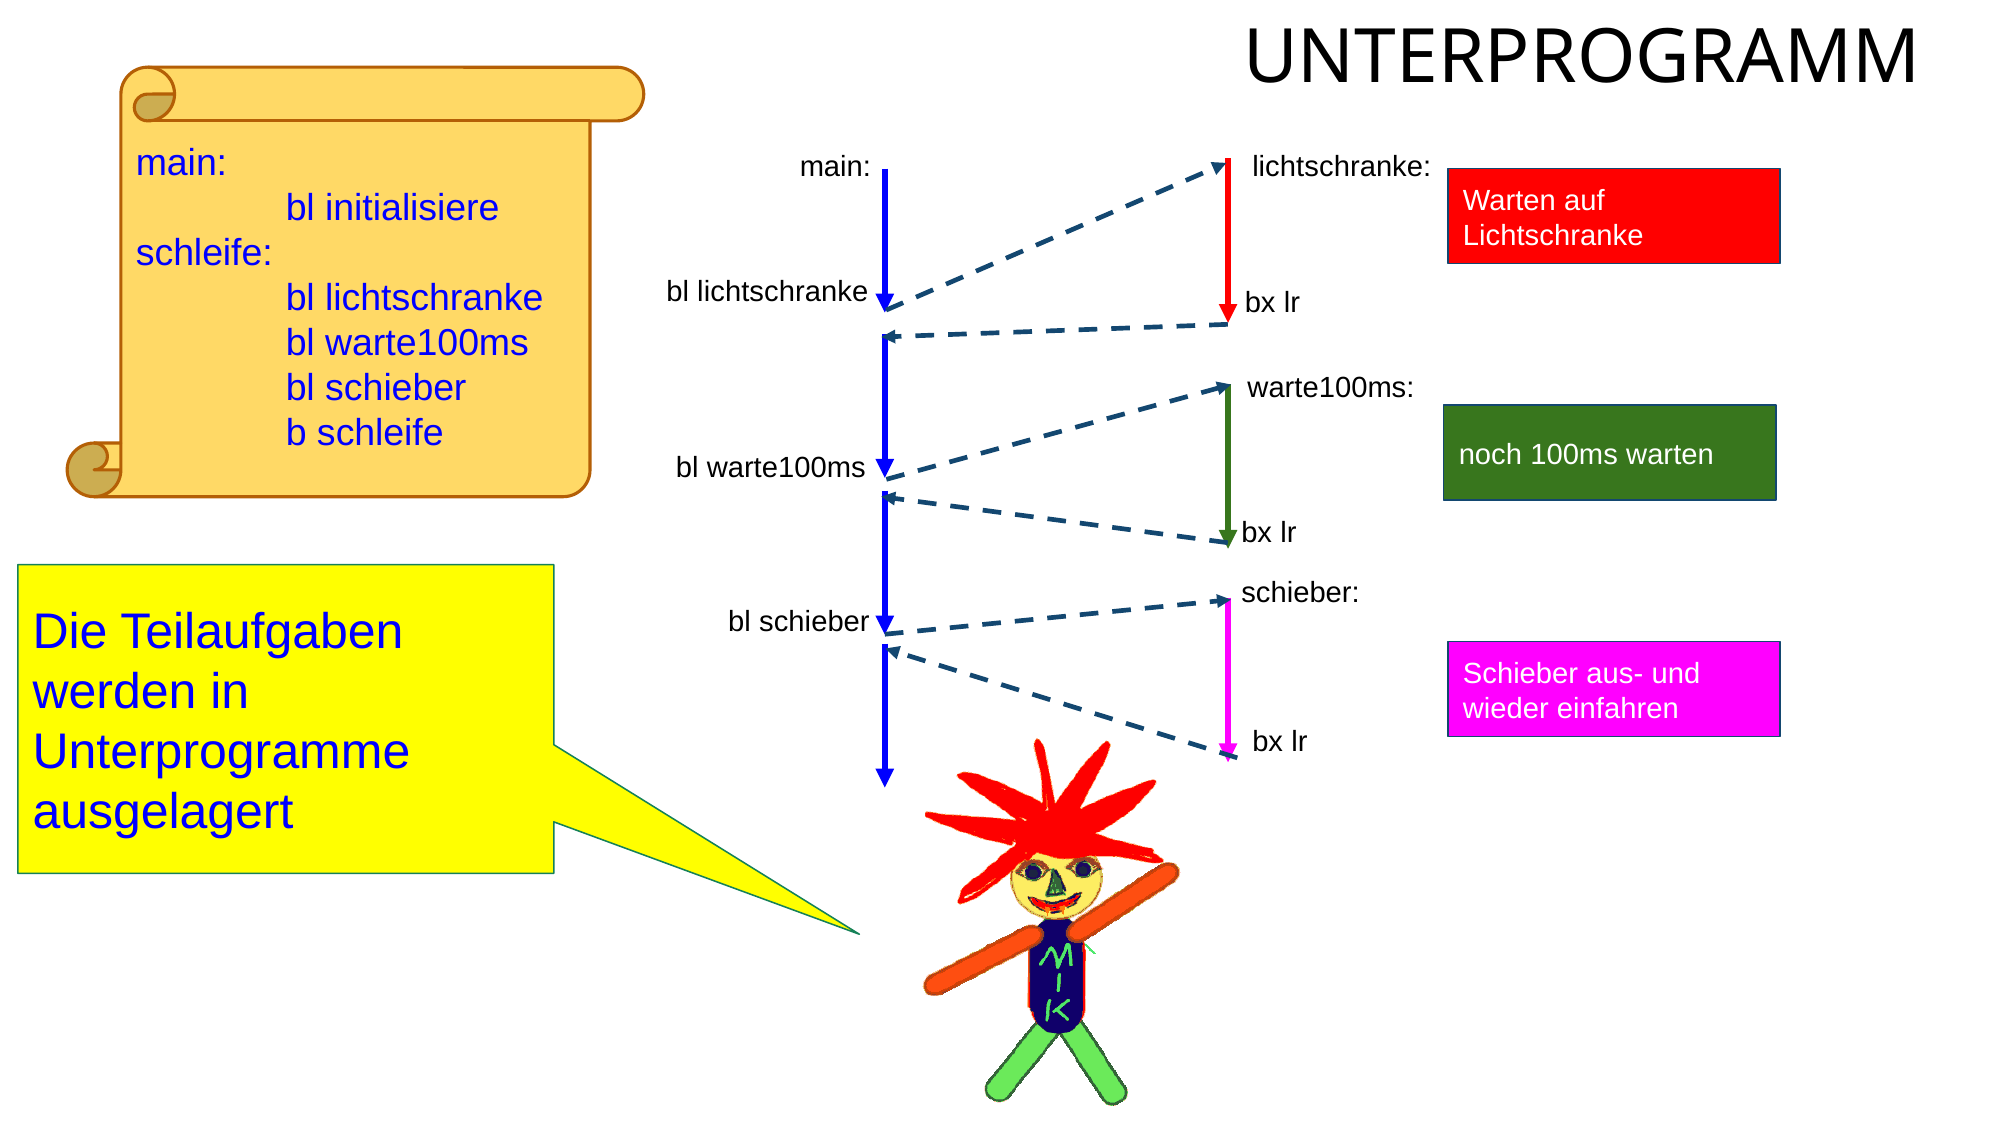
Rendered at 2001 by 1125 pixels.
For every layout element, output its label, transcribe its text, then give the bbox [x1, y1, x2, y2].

text_box noch 100ms warten [1443, 405, 1776, 500]
text_box bx lr [1229, 267, 1399, 348]
picture [896, 729, 1197, 1114]
text_box bl warte100ms [633, 433, 881, 514]
text_box Die Teilaufgaben werden in Unterprogramme ausgelagert [17, 564, 860, 935]
text_box bl schieber [685, 586, 884, 667]
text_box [884, 599, 1232, 635]
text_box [880, 496, 1228, 543]
text_box Schieber aus- und wieder einfahren [1447, 641, 1781, 737]
title UNTERPROGRAMM [1228, 0, 2000, 116]
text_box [880, 324, 1228, 338]
text_box Warten auf Lichtschranke [1447, 168, 1781, 264]
text_box lichtschranke: [1237, 132, 1491, 212]
text_box bx lr [1237, 707, 1407, 788]
text_box warte100ms: [1232, 353, 1454, 434]
text_box schieber: [1226, 579, 1396, 639]
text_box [885, 648, 1238, 759]
text_box bl lichtschranke [635, 257, 884, 338]
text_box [886, 384, 1232, 480]
text_box bx lr [1226, 498, 1396, 579]
text_box main: [769, 132, 887, 212]
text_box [885, 162, 1227, 311]
text_box main: bl initialisiere schleife: bl lichtschranke bl warte100ms bl schieber b schleife [67, 67, 644, 497]
